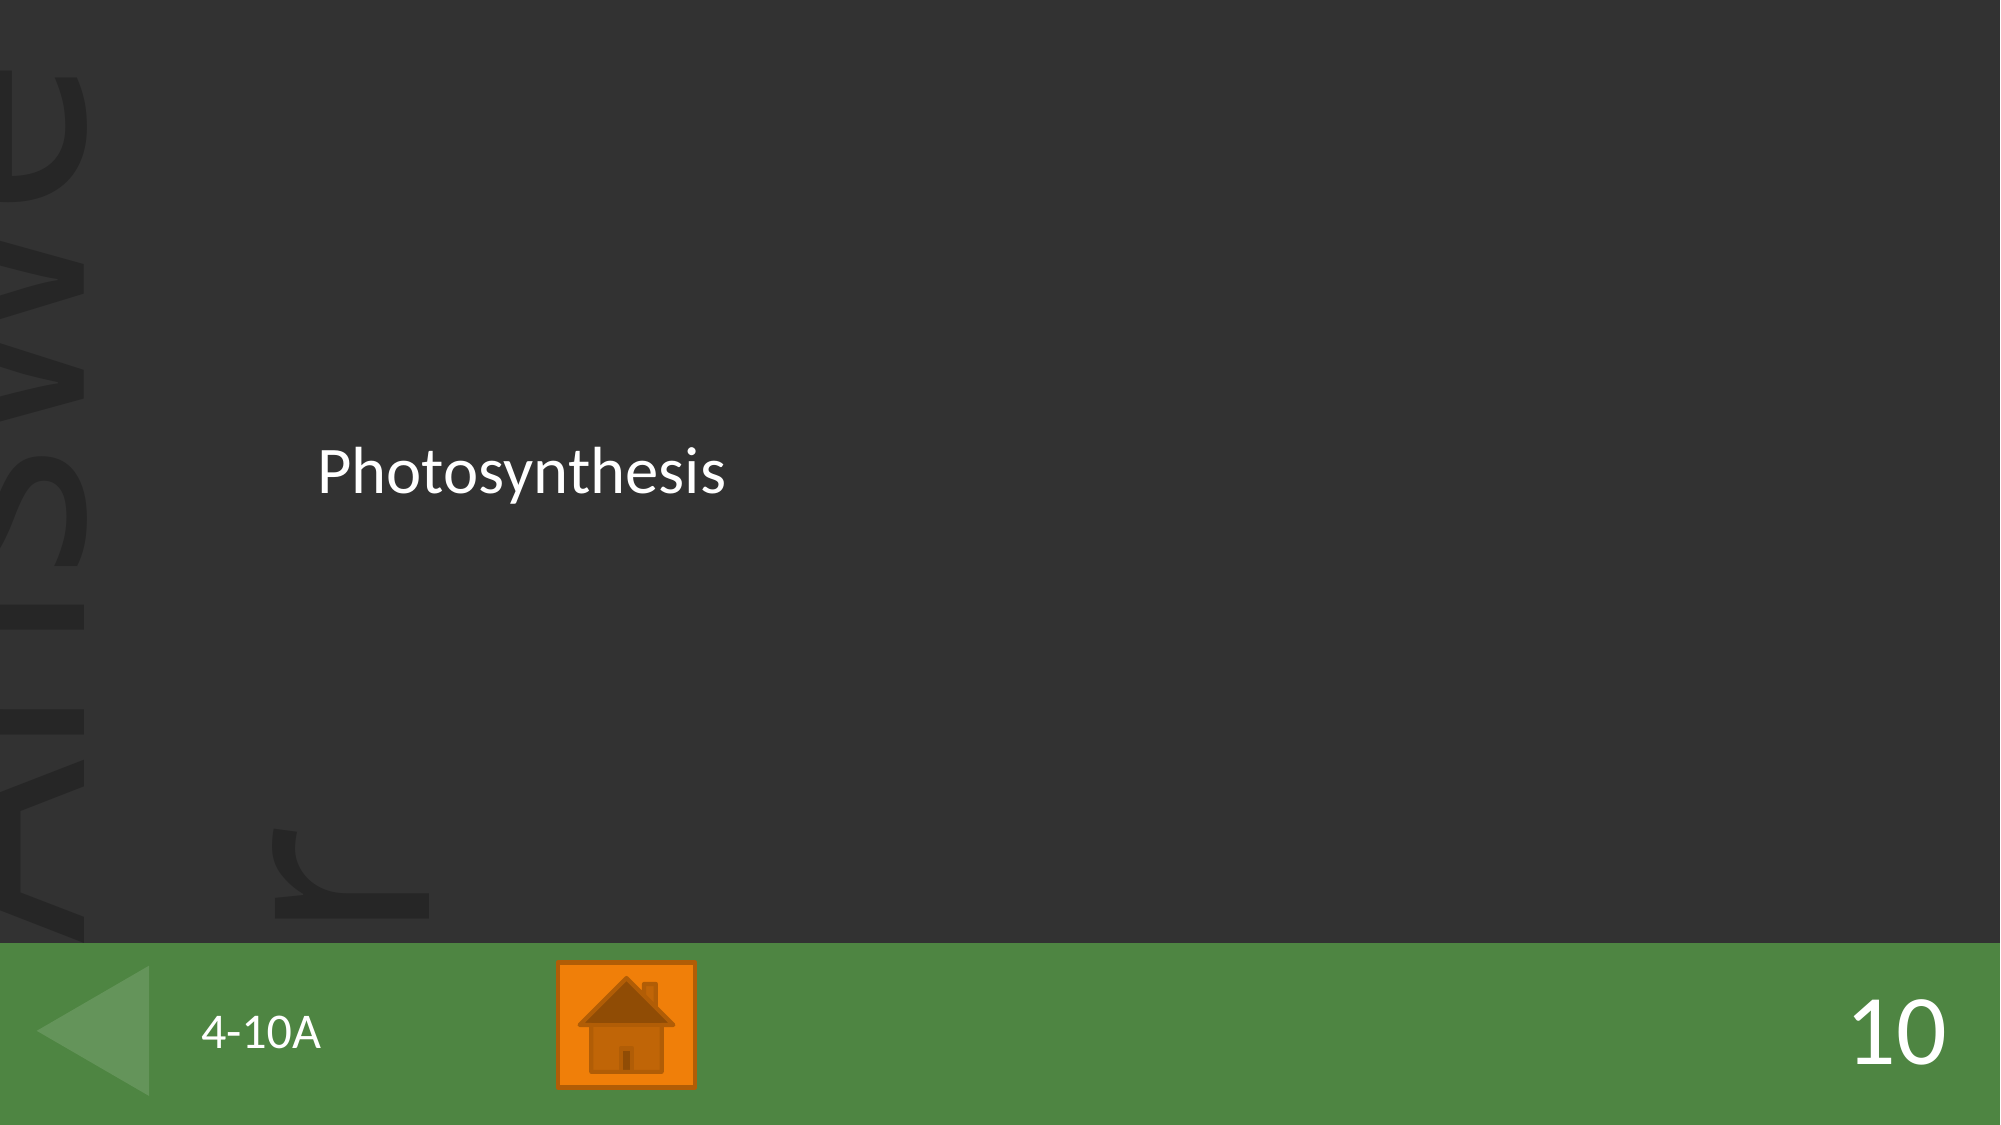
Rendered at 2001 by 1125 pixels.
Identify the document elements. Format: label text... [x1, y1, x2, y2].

list 10 [1494, 967, 1963, 1097]
title 4-10A [185, 967, 1494, 1097]
list Photosynthesis [302, 307, 1760, 636]
text_box [556, 960, 697, 1090]
